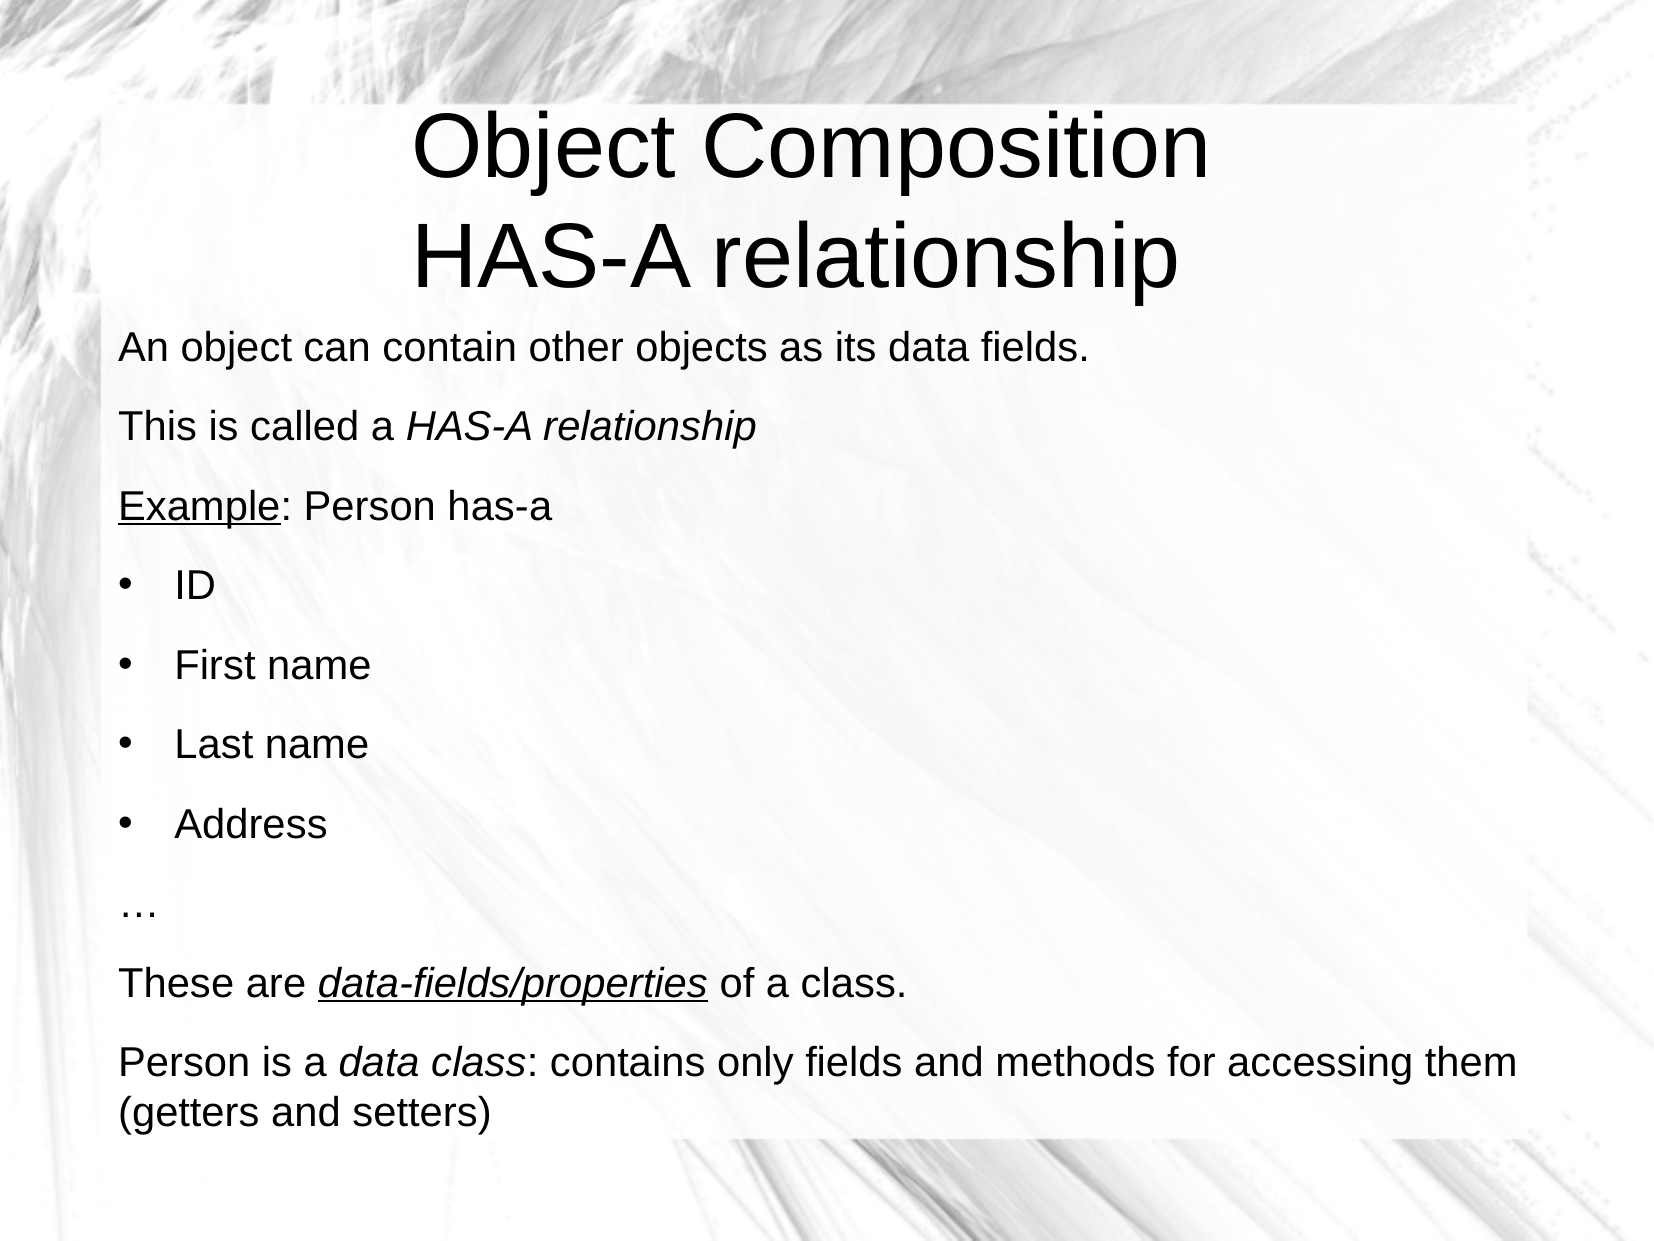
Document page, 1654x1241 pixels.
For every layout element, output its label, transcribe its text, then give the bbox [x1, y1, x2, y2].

picture [0, 0, 1654, 1241]
list An object can contain other objects as its data fields. This is called a HAS-A relationship Example: Person has-a ID First name Last name Address … These are data-fields/properties of a class. Person is a data class: contains only fields and methods for accessing them (getters and setters) [118, 319, 1571, 1102]
title Object Composition HAS-A relationship [118, 112, 1506, 281]
